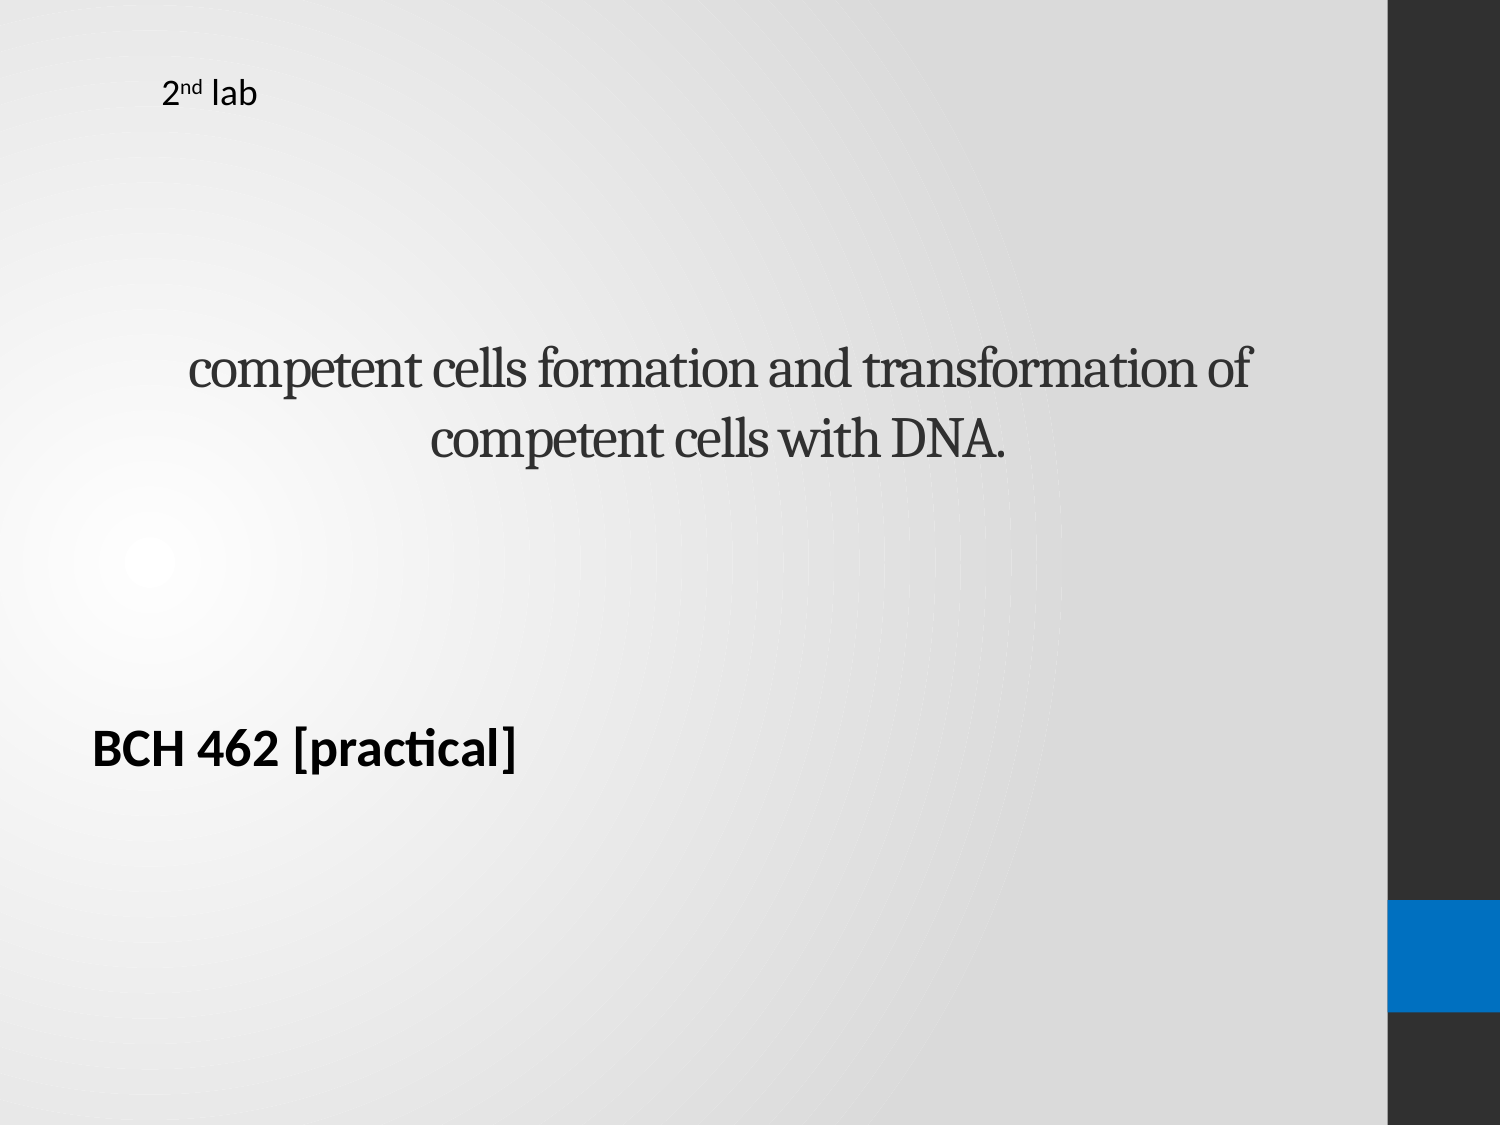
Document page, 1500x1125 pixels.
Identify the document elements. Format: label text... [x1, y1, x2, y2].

text_box 2nd lab [146, 60, 273, 121]
title competent cells formation and transformation of competent cells with DNA. [100, 160, 1338, 587]
subtitle BCH 462 [practical] [77, 704, 668, 858]
